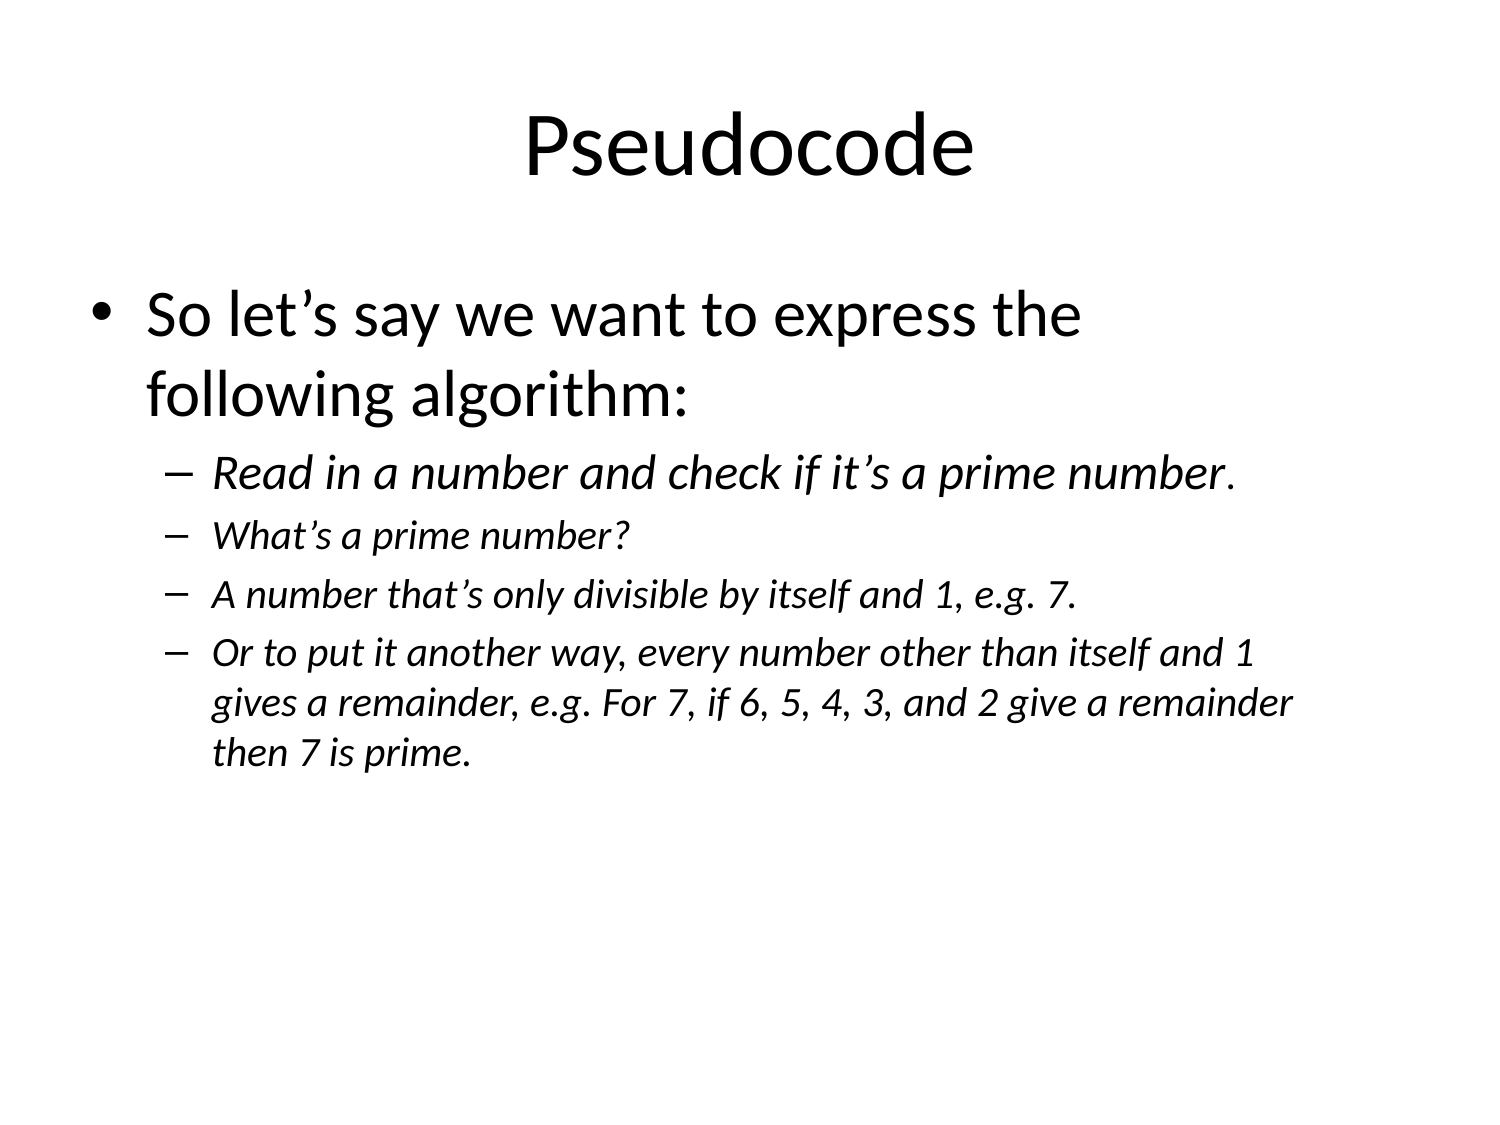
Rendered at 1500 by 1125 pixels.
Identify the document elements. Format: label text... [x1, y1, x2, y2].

list So let’s say we want to express the following algorithm: Read in a number and check if it’s a prime number. What’s a prime number? A number that’s only divisible by itself and 1, e.g. 7. Or to put it another way, every number other than itself and 1 gives a remainder, e.g. For 7, if 6, 5, 4, 3, and 2 give a remainder then 7 is prime. [75, 262, 1317, 1005]
title Pseudocode [75, 45, 1425, 233]
